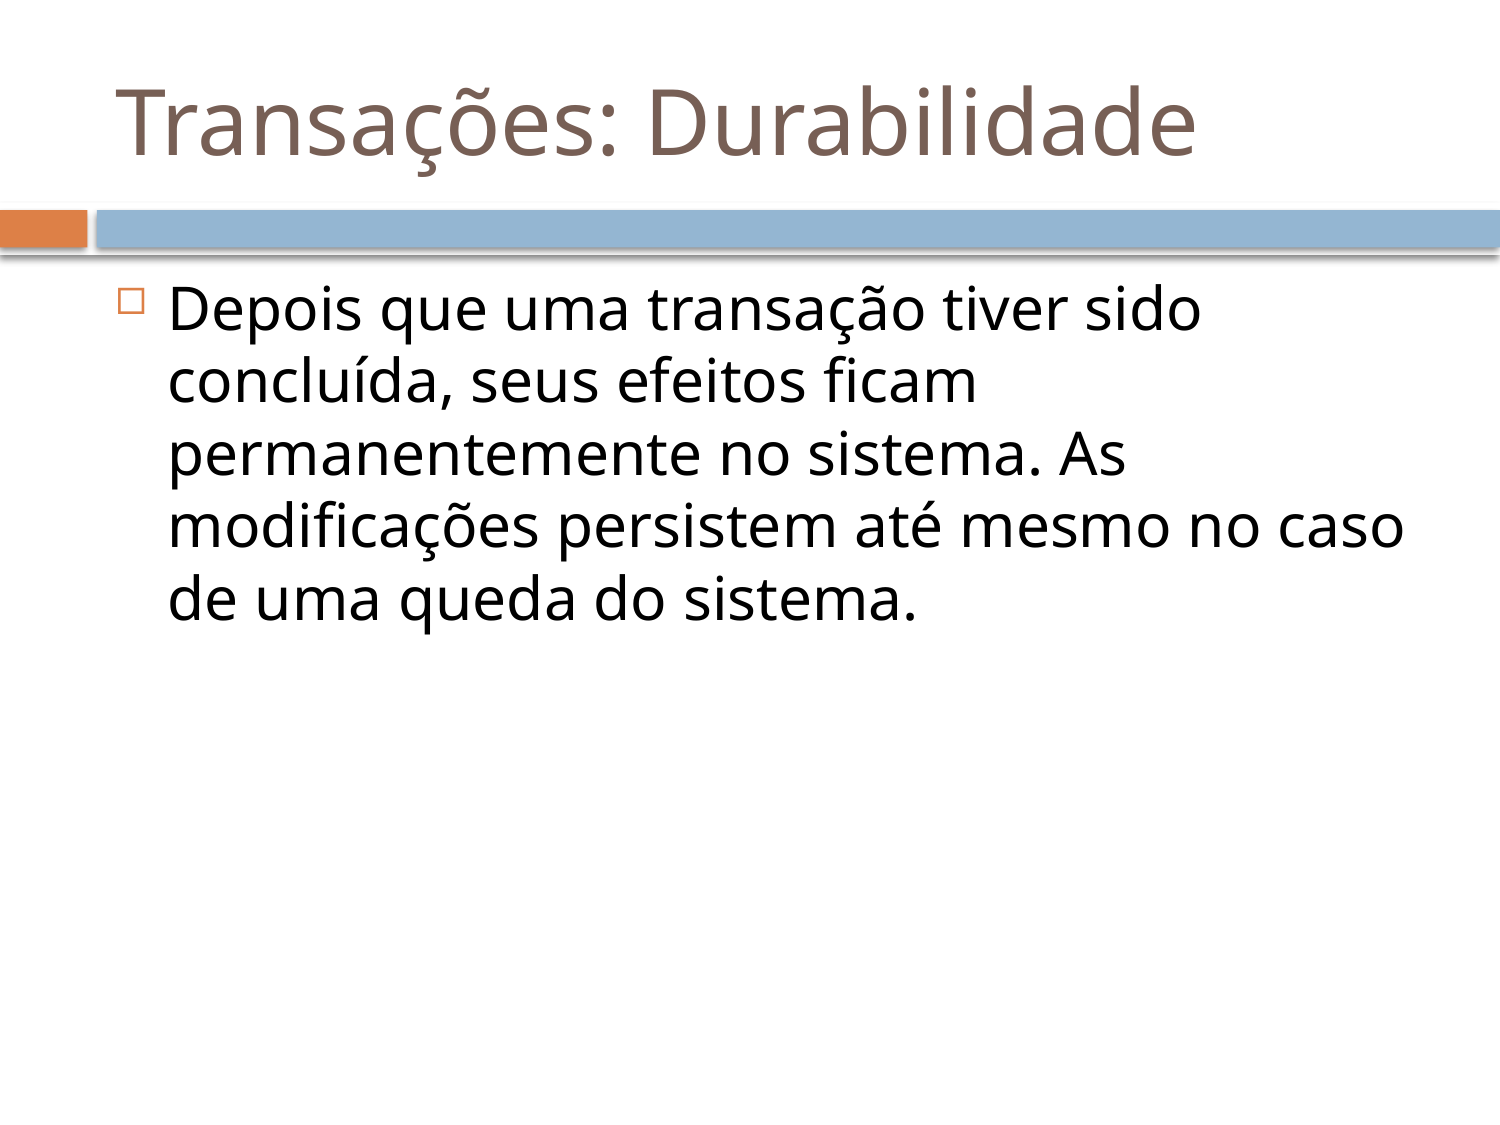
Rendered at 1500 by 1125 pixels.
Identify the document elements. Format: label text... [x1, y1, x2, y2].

title Transações: Durabilidade [100, 37, 1438, 200]
list Depois que uma transação tiver sido concluída, seus efeitos ficam permanentemente no sistema. As modificações persistem até mesmo no caso de uma queda do sistema. [100, 262, 1438, 1000]
